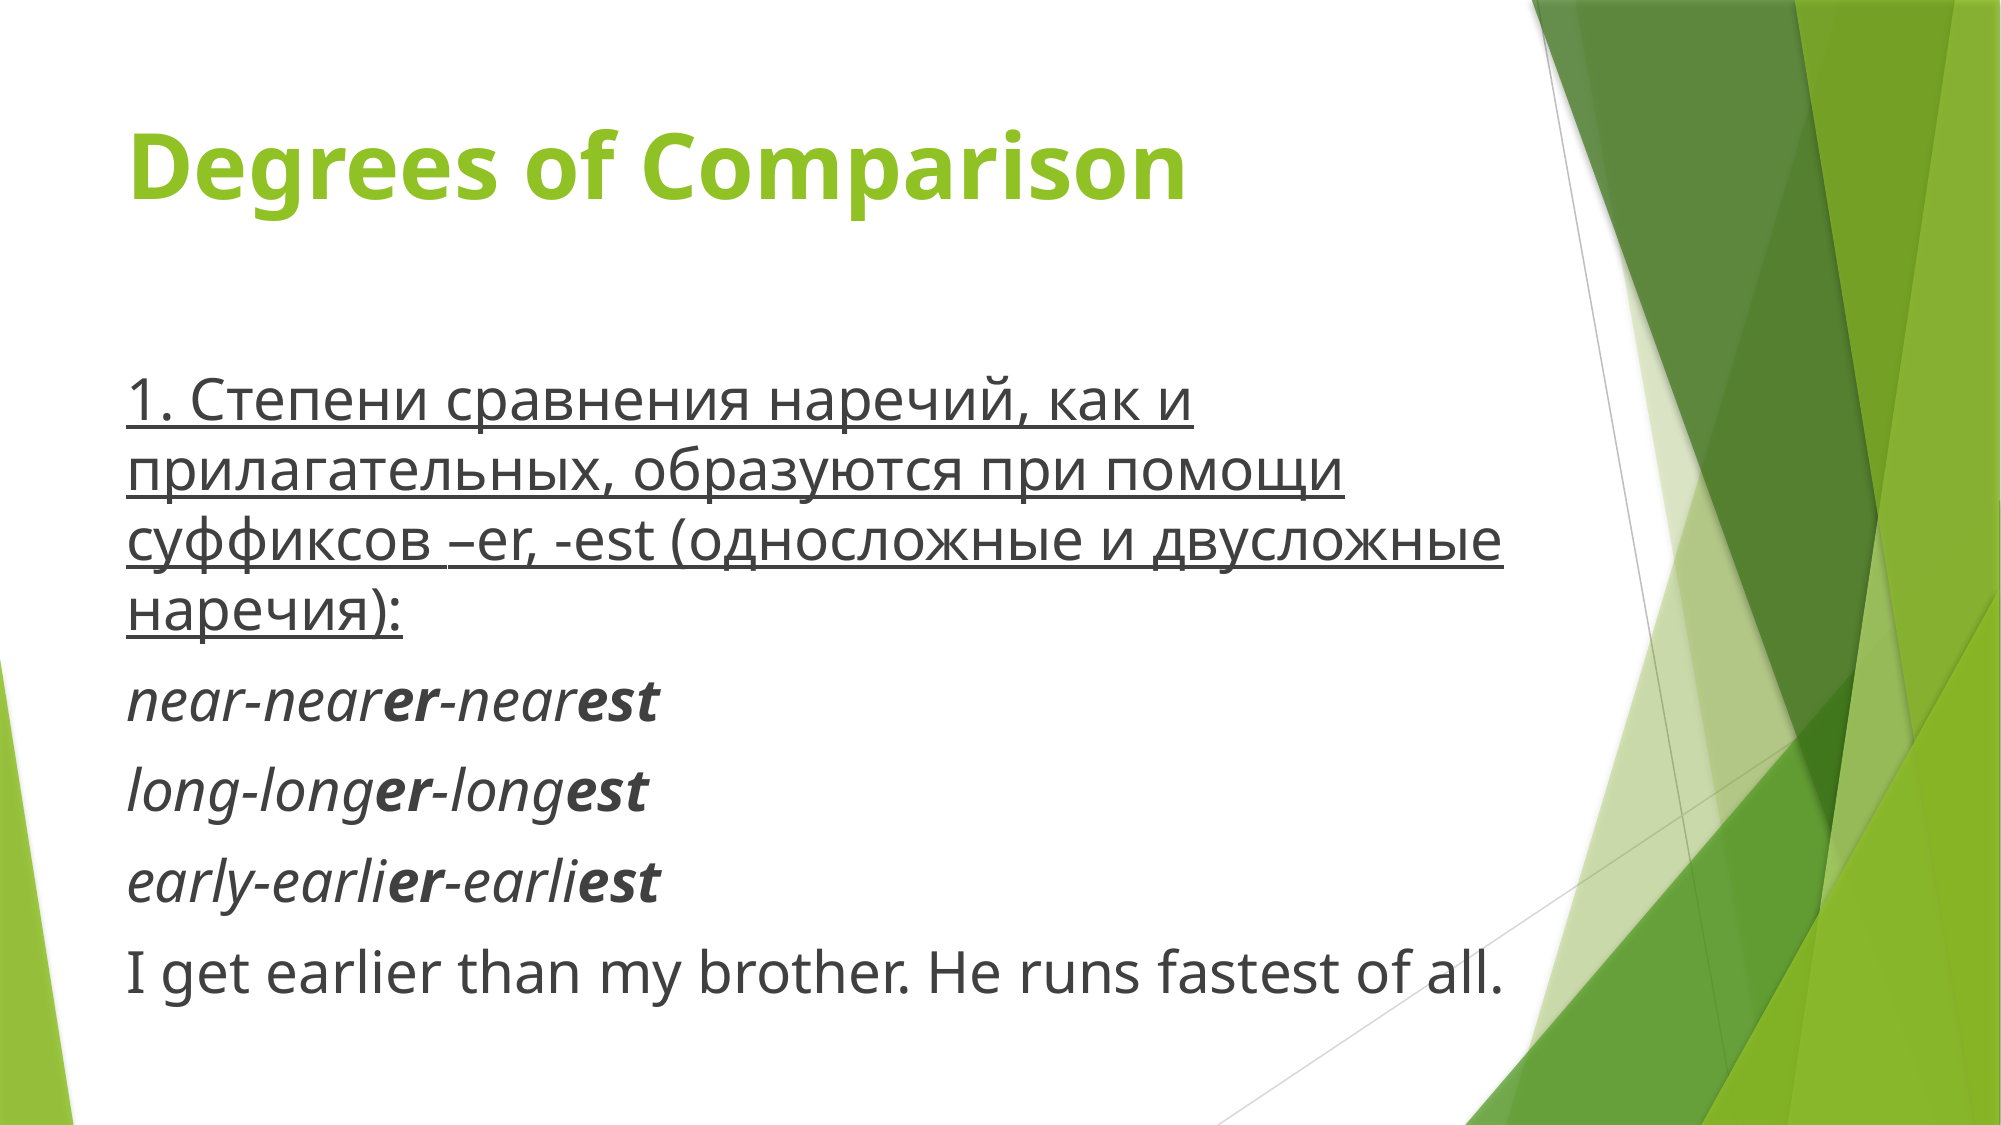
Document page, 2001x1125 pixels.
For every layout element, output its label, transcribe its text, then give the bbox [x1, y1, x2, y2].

list 1. Степени сравнения наречий, как и прилагательных, образуются при помощи суффиксов –er, -est (односложные и двусложные наречия): near-nearer-nearest long-longer-longest early-earlier-earliest I get earlier than my brother. He runs fastest of all. [111, 354, 1616, 992]
title Degrees of Comparison [111, 99, 1522, 317]
